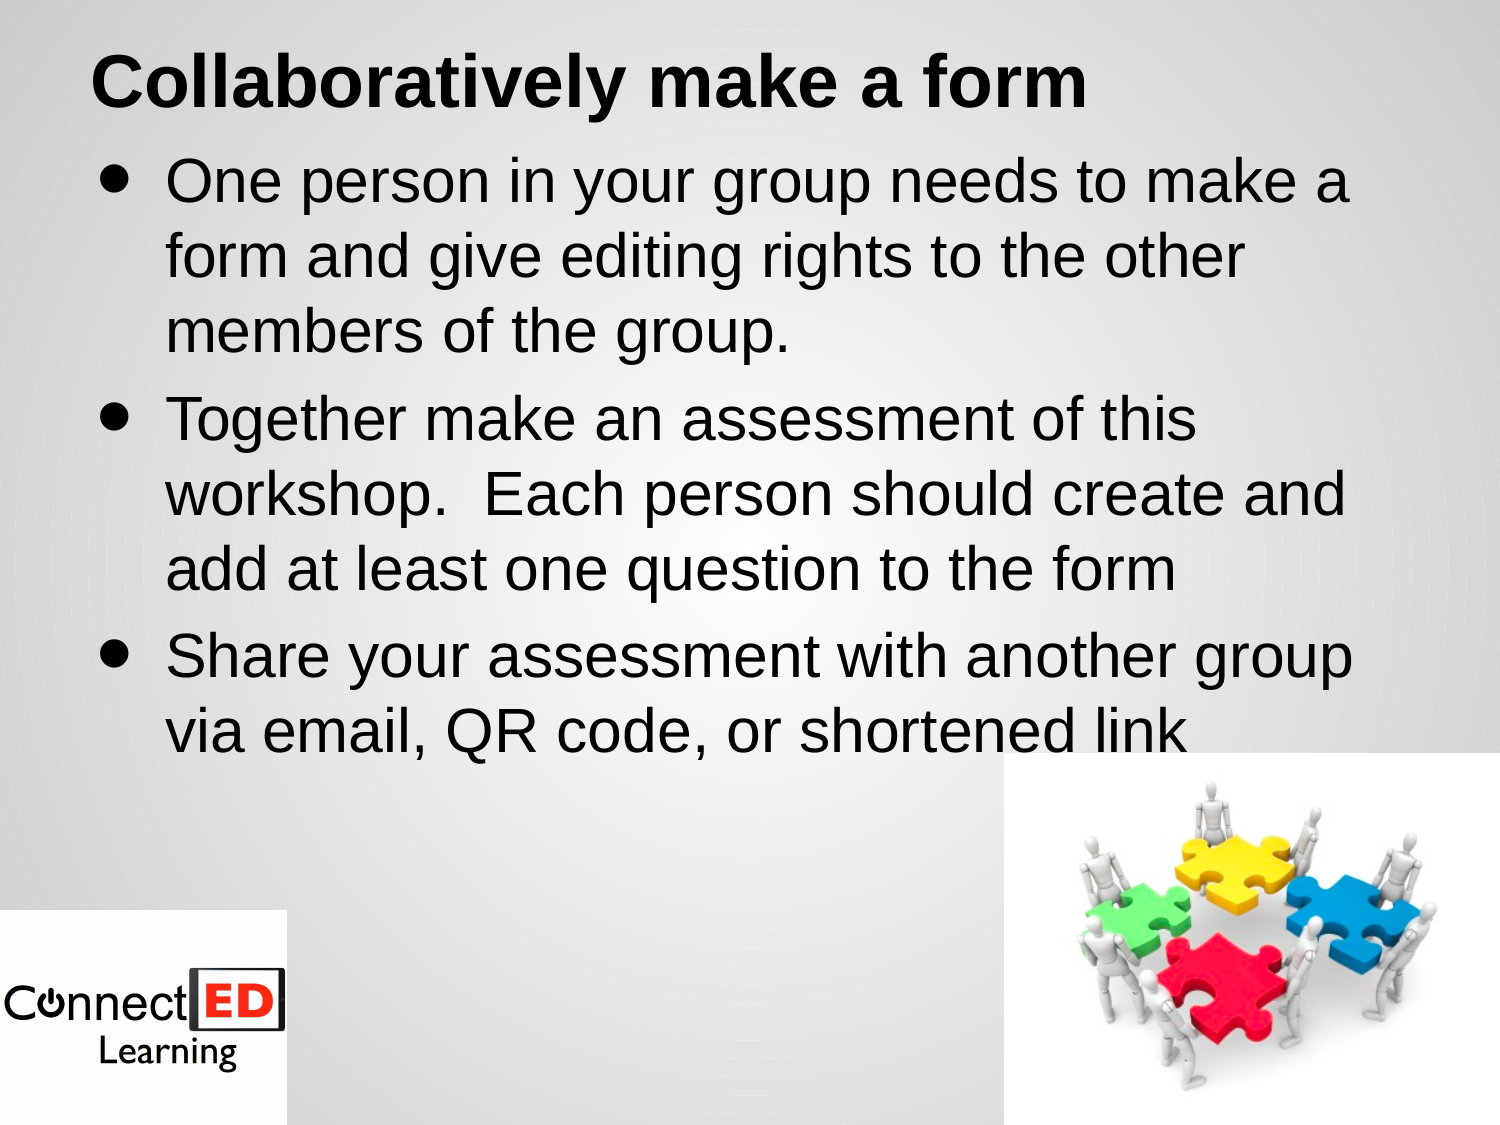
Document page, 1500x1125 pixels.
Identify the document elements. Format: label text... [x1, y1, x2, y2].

picture [1004, 753, 1500, 1125]
picture [0, 910, 287, 1125]
title Collaboratively make a form [75, 45, 1425, 125]
list One person in your group needs to make a form and give editing rights to the other members of the group. Together make an assessment of this workshop. Each person should create and add at least one question to the form Share your assessment with another group via email, QR code, or shortened link [75, 125, 1425, 941]
